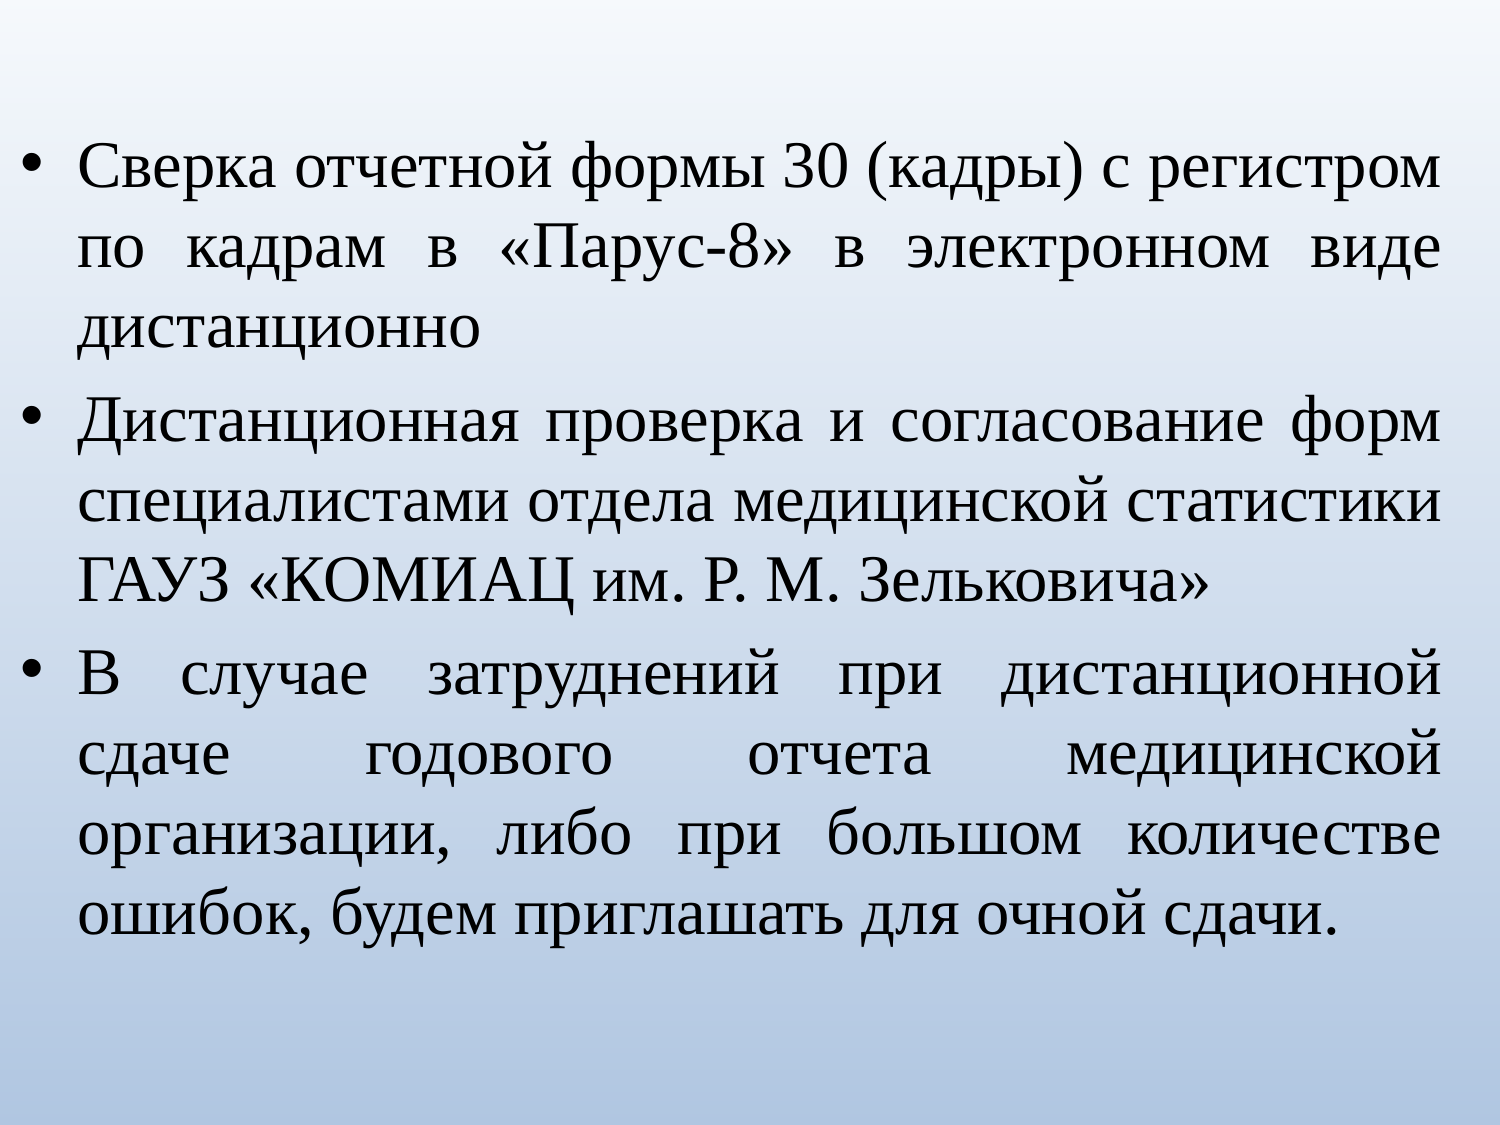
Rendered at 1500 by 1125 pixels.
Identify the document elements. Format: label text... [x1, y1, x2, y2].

list Сверка отчетной формы 30 (кадры) с регистром по кадрам в «Парус-8» в электронном виде дистанционно Дистанционная проверка и согласование форм специалистами отдела медицинской статистики ГАУЗ «КОМИАЦ им. Р. М. Зельковича» В случае затруднений при дистанционной сдаче годового отчета медицинской организации, либо при большом количестве ошибок, будем приглашать для очной сдачи. [5, 113, 1459, 1048]
